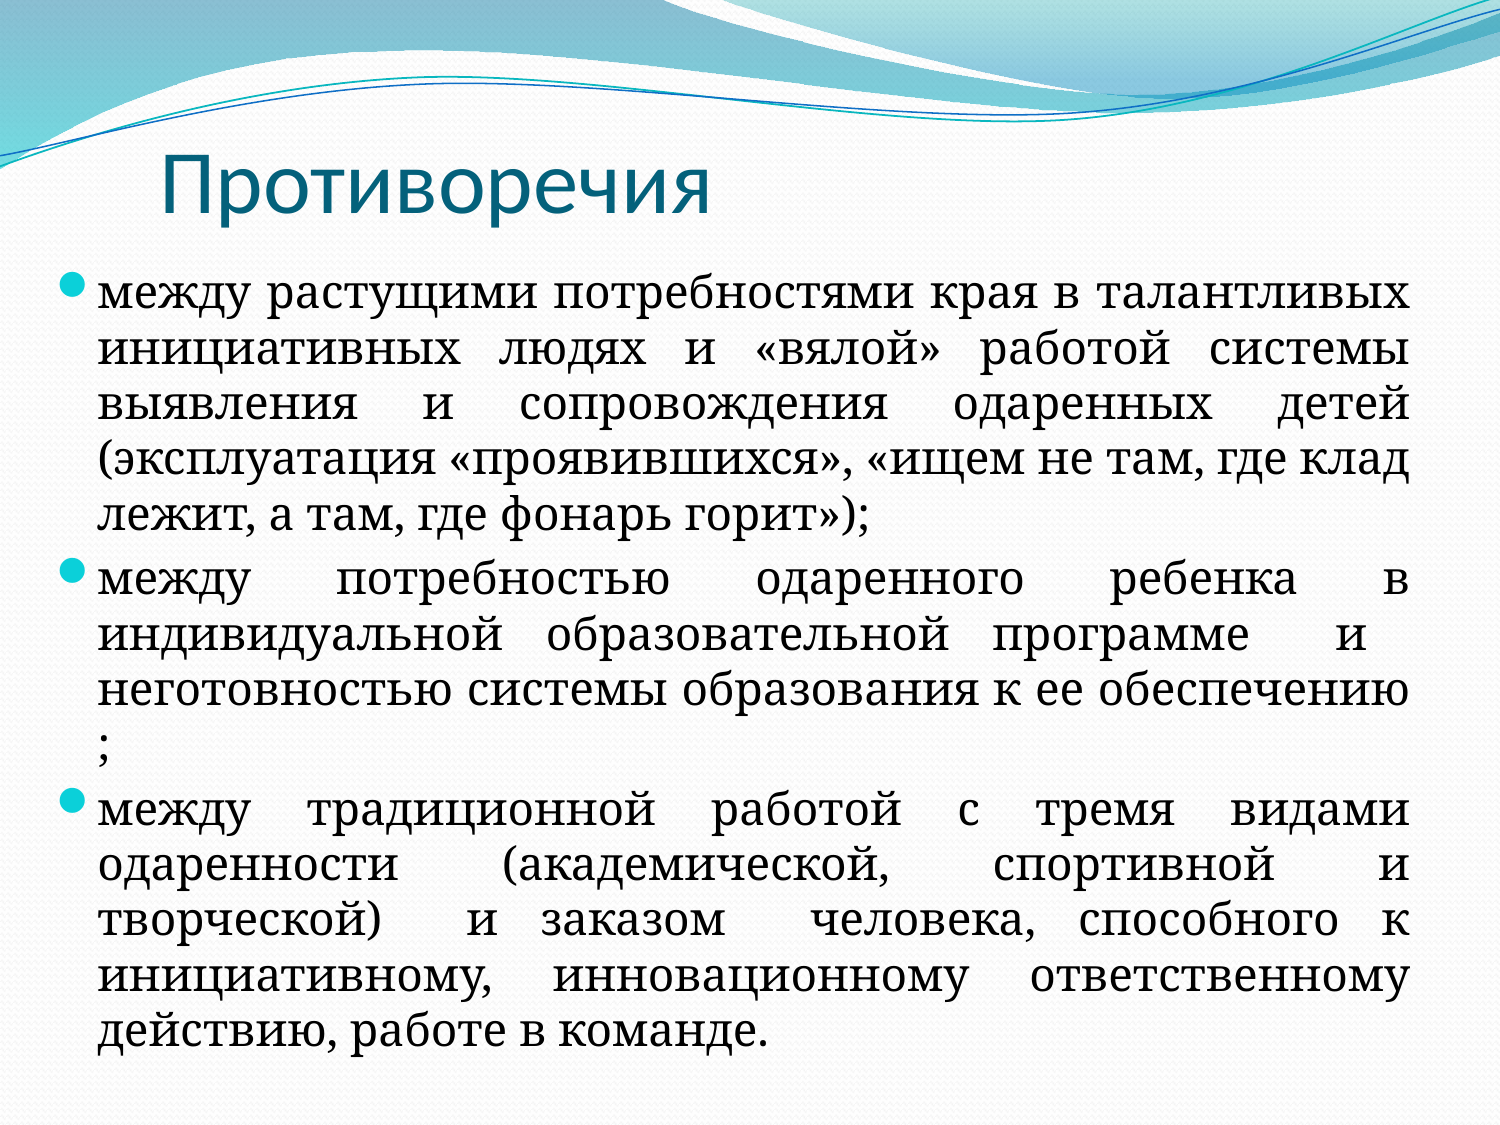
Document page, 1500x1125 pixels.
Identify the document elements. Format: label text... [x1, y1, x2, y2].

list между растущими потребностями края в талантливых инициативных людях и «вялой» работой системы выявления и сопровождения одаренных детей (эксплуатация «проявившихся», «ищем не там, где клад лежит, а там, где фонарь горит»); между потребностью одаренного ребенка в индивидуальной образовательной программе и неготовностью системы образования к ее обеспечению ; между традиционной работой с тремя видами одаренности (академической, спортивной и творческой) и заказом человека, способного к инициативному, инновационному ответственному действию, работе в команде. [41, 255, 1425, 1094]
title Противоречия [159, 115, 1425, 232]
